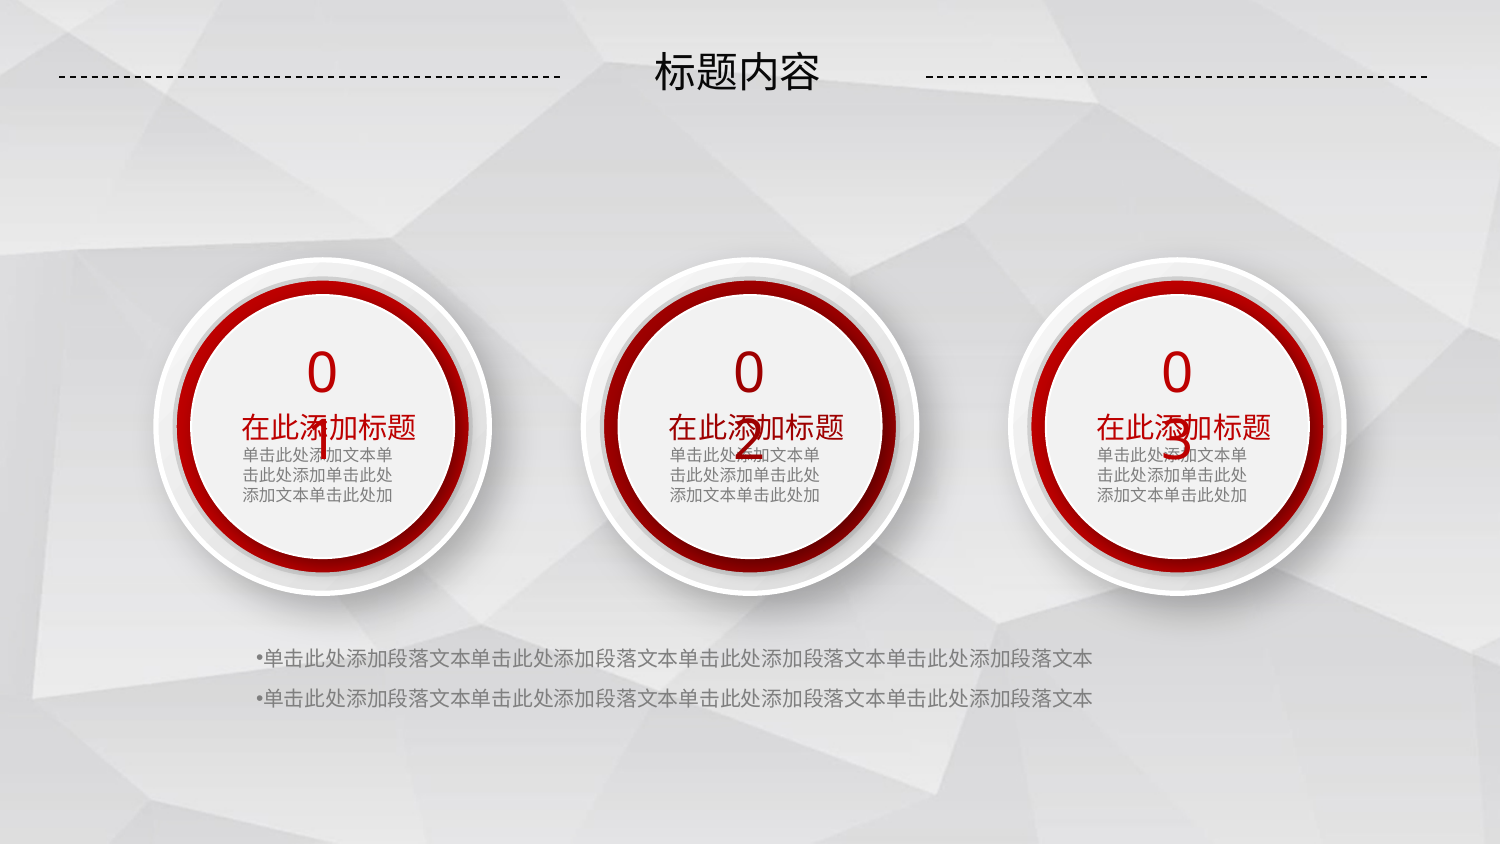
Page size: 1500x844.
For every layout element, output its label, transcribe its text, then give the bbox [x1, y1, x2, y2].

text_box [1010, 259, 1345, 594]
text_box 标题内容 [608, 38, 868, 104]
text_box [583, 259, 917, 594]
text_box 单击此处添加段落文本单击此处添加段落文本单击此处添加段落文本单击此处添加段落文本 单击此处添加段落文本单击此处添加段落文本单击此处添加段落文本单击此处添加段落文本 [244, 639, 1231, 758]
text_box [155, 259, 490, 594]
picture [0, 0, 1500, 844]
